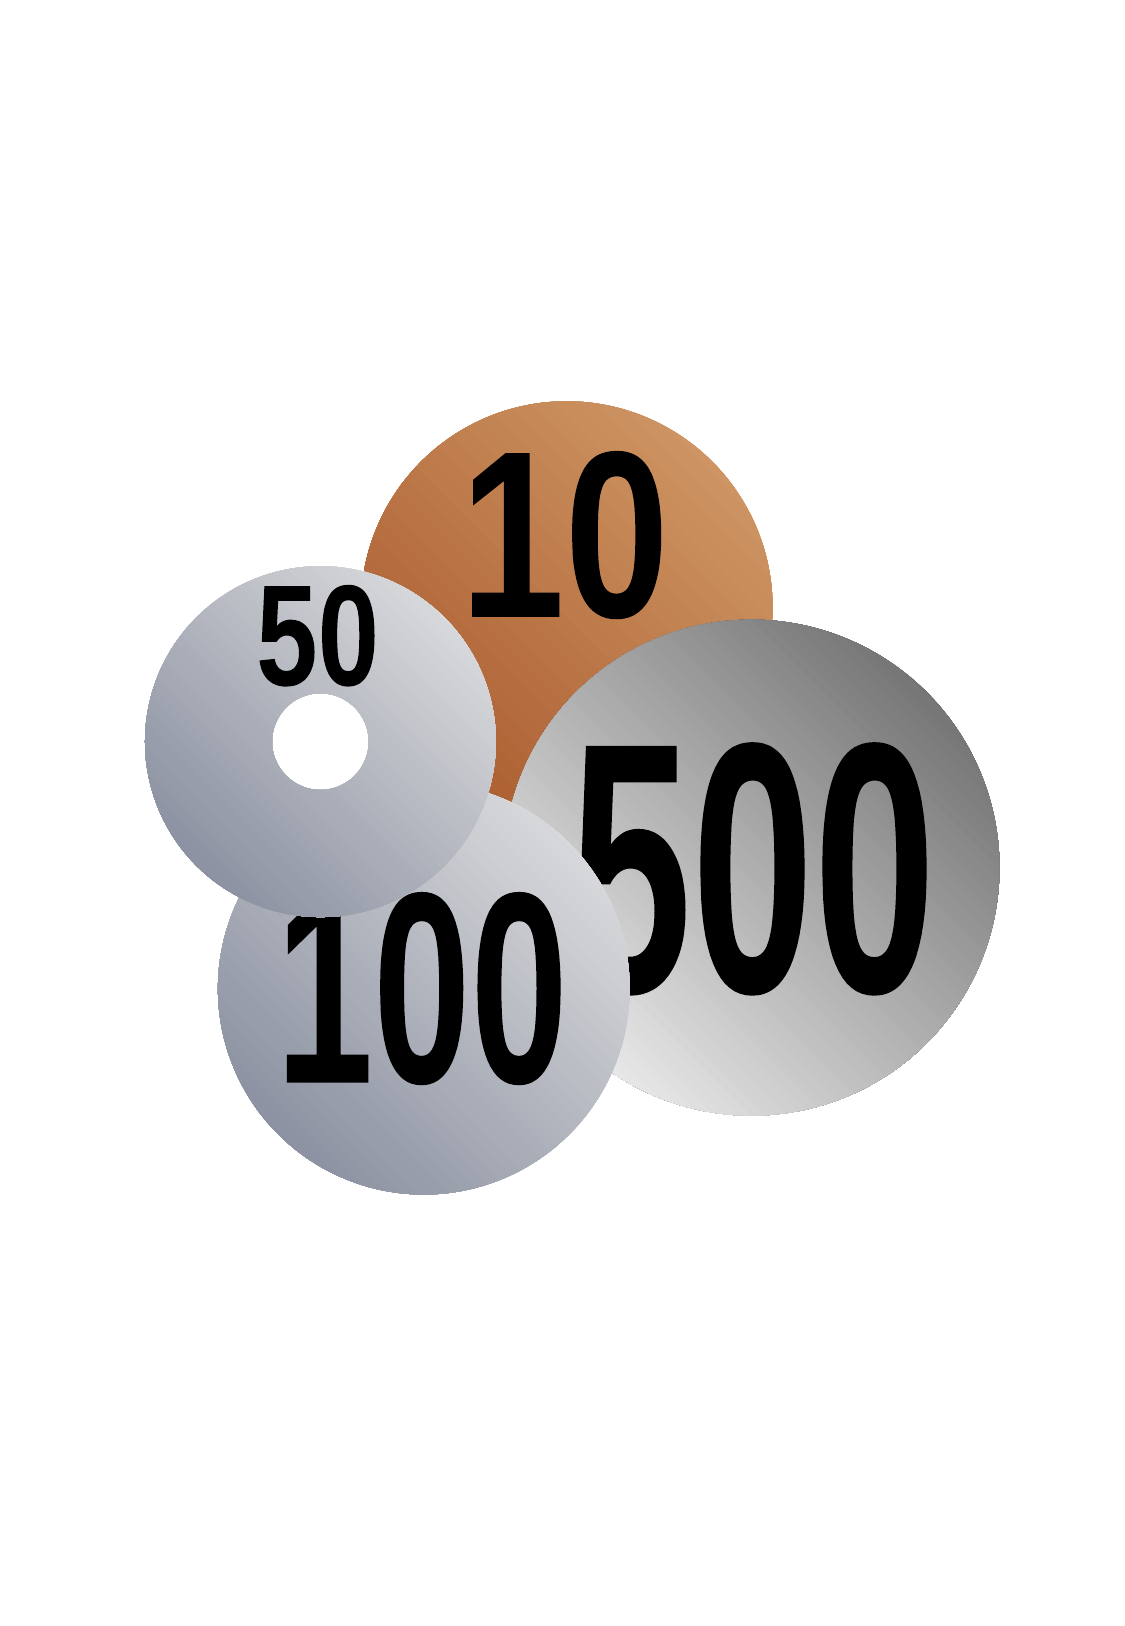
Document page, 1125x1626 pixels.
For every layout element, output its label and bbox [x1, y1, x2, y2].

text_box [144, 401, 1000, 1195]
